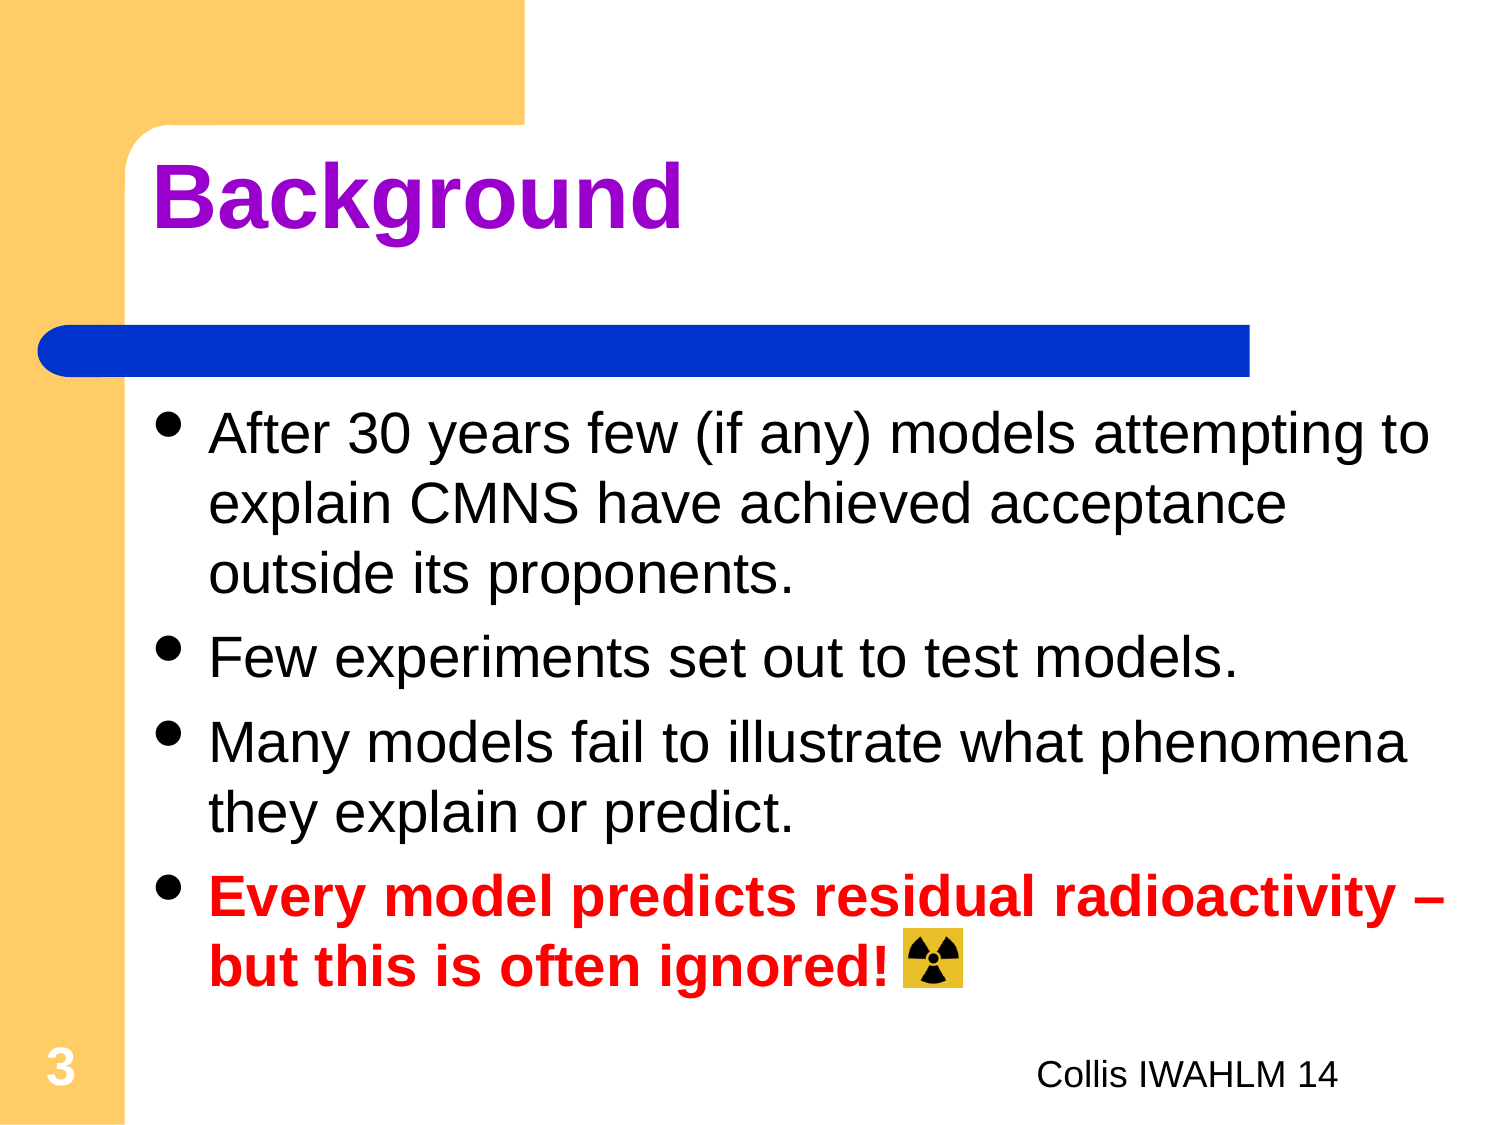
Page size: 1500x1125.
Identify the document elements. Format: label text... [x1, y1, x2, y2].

picture [903, 928, 963, 988]
text_box After 30 years few (if any) models attempting to explain CMNS have achieved acceptance outside its proponents. Few experiments set out to test models. Many models fail to illustrate what phenomena they explain or predict. Every model predicts residual radioactivity – but this is often ignored! [137, 387, 1500, 1024]
text_box Background [136, 136, 1413, 301]
footer Collis IWAHLM 14 [949, 1024, 1426, 1103]
text_box 3 [13, 1023, 111, 1105]
